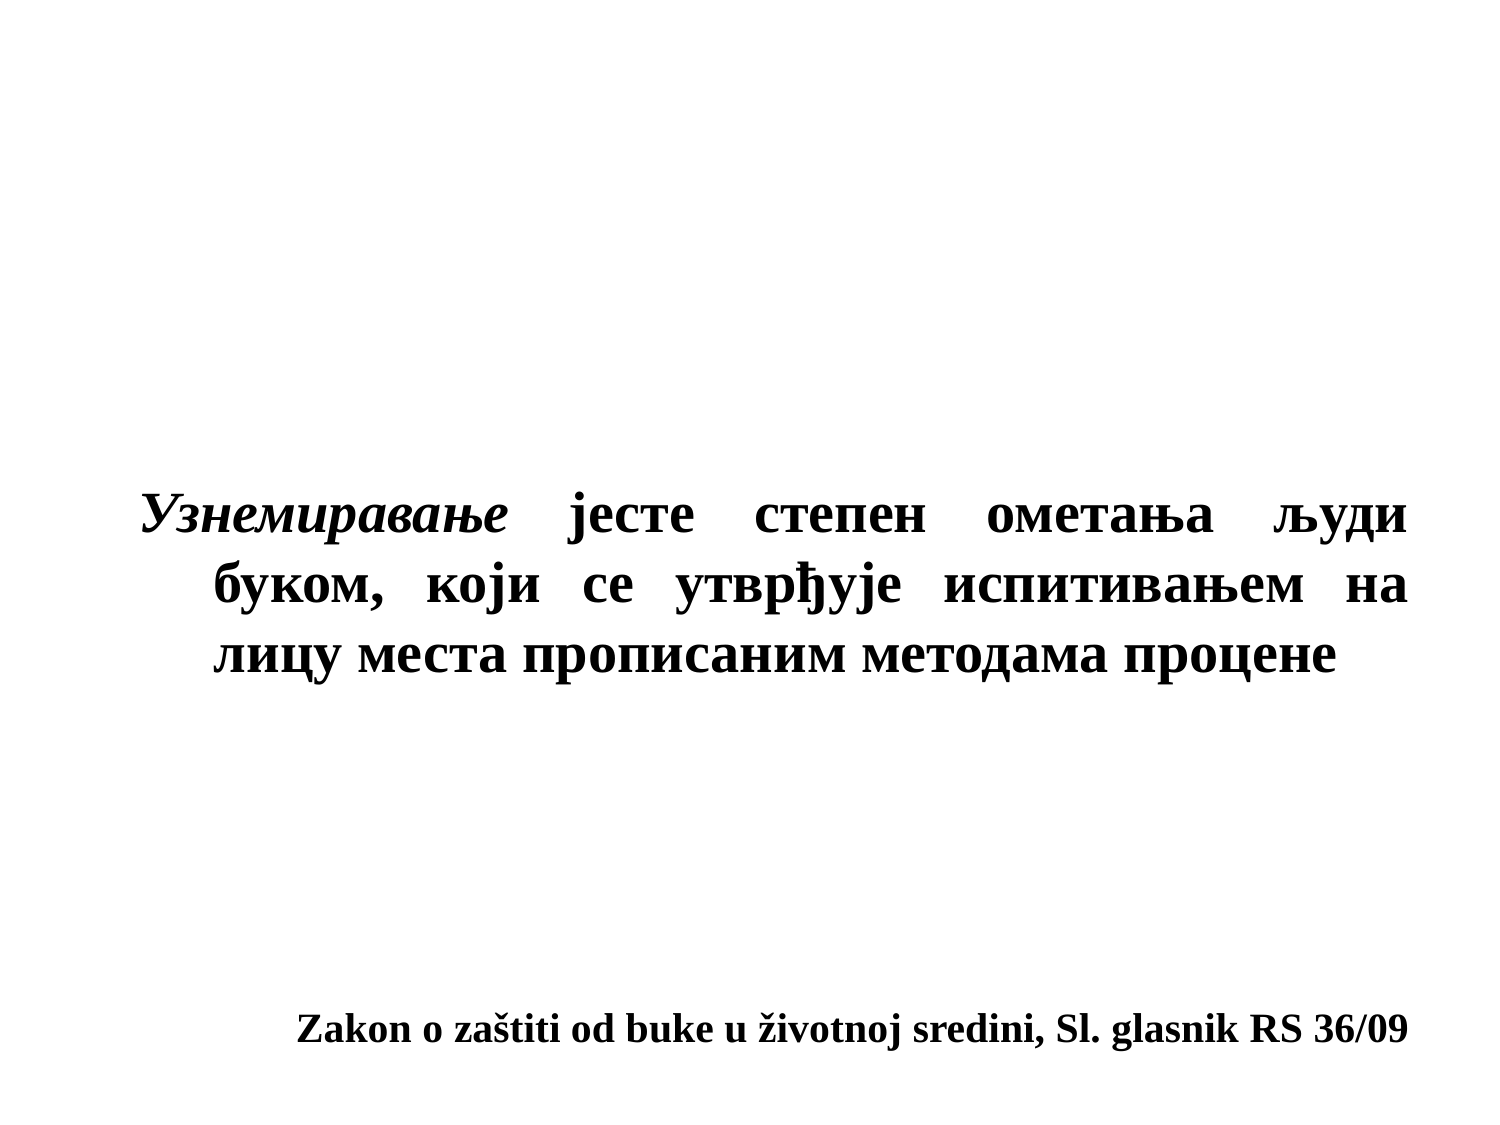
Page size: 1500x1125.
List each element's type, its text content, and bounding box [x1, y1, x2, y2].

text_box Zakon o zaštiti od buke u životnoj sredini, Sl. glasnik RS 36/09 [183, 993, 1436, 1059]
text_box Узнемиравање јесте степен ометања људи буком, који се утврђује испитивањем на лицу места прописаним методама процене [123, 466, 1424, 692]
